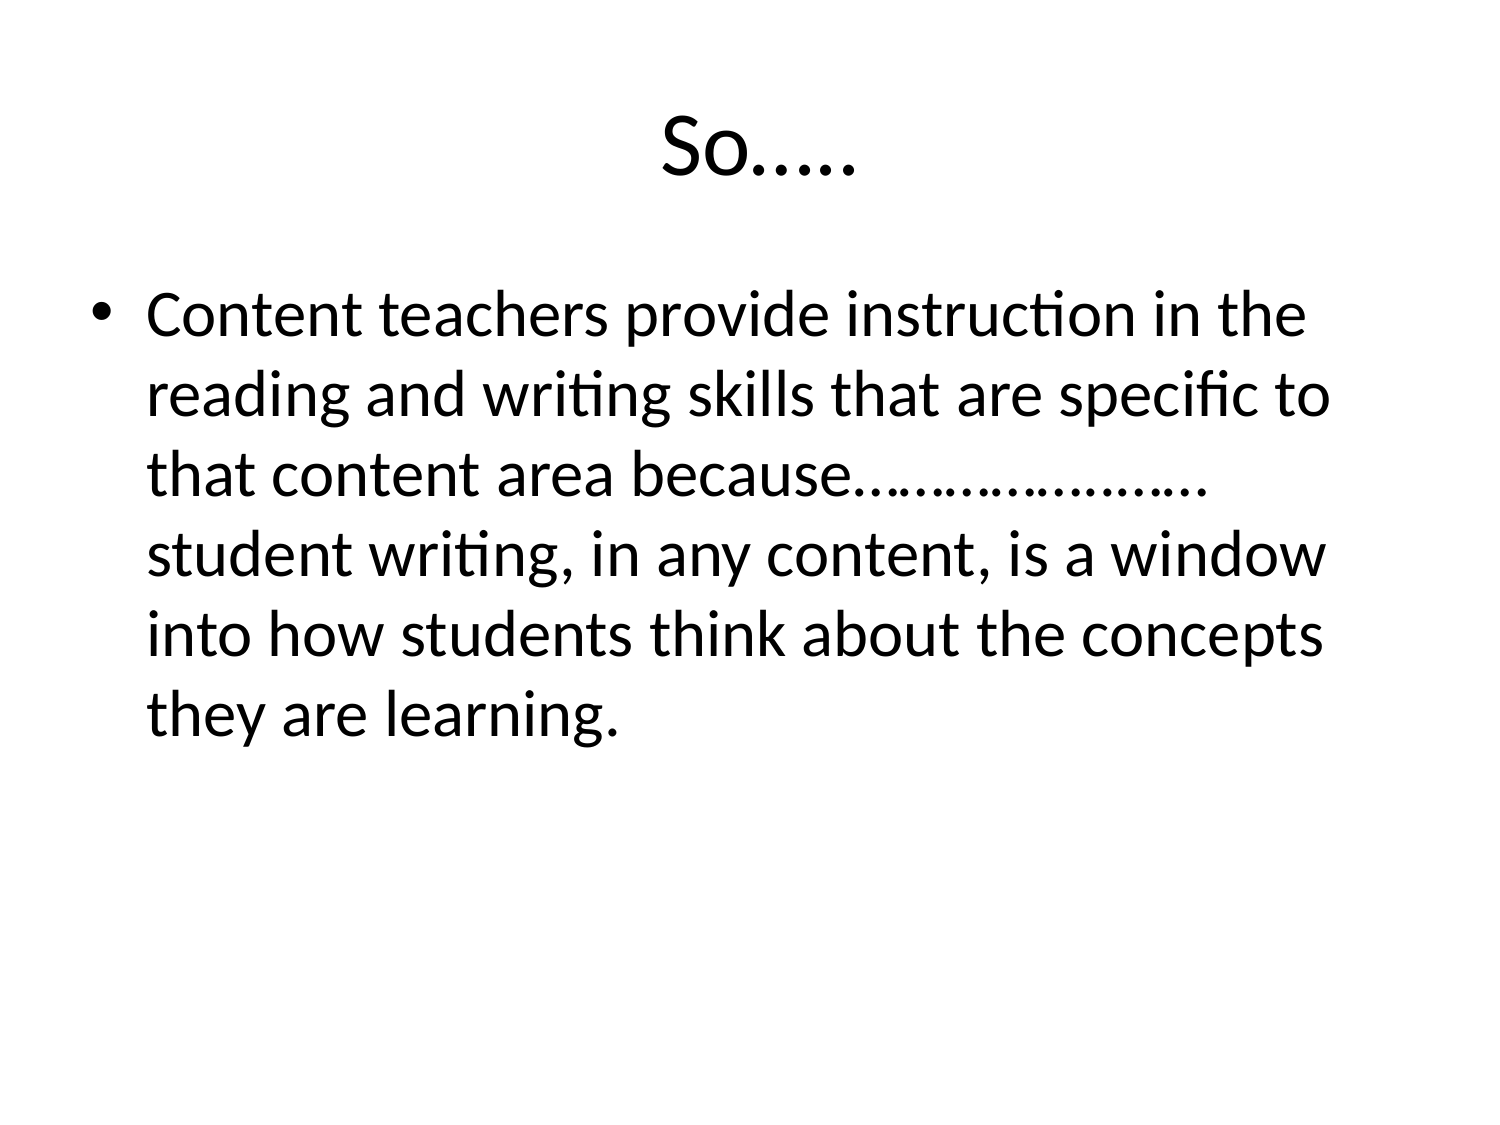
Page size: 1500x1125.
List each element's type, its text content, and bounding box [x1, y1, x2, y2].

title So….. [75, 45, 1425, 233]
list Content teachers provide instruction in the reading and writing skills that are specific to that content area because……………..…… student writing, in any content, is a window into how students think about the concepts they are learning. [75, 262, 1425, 1005]
